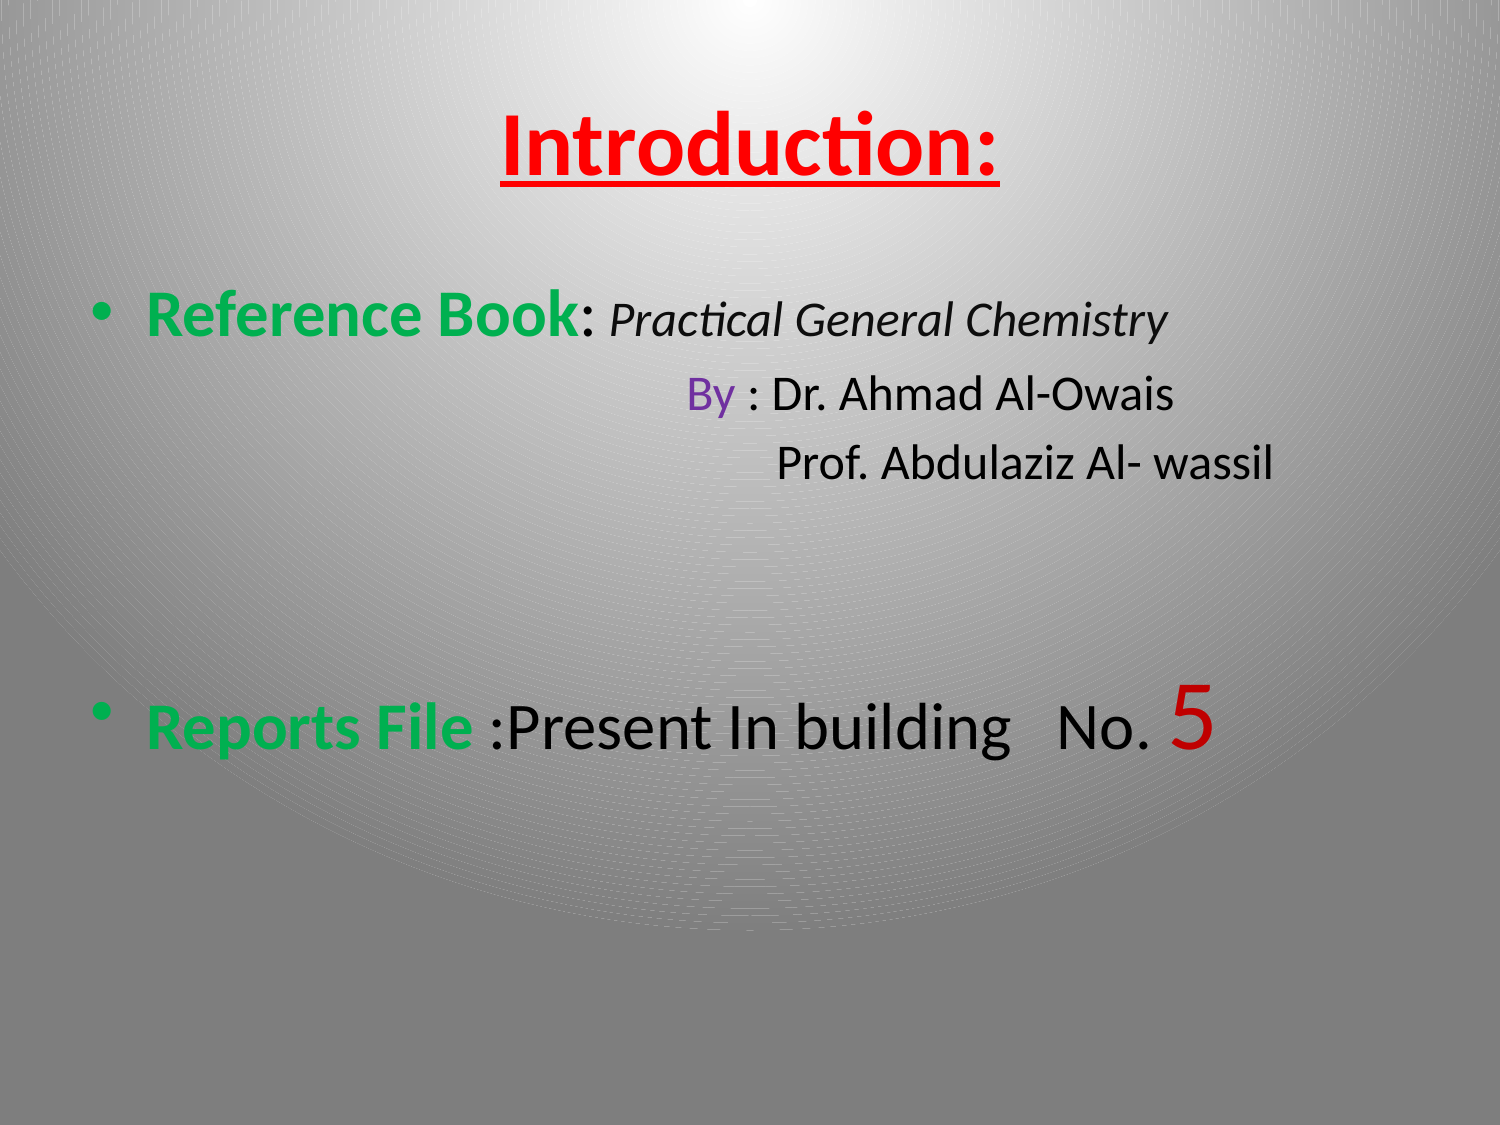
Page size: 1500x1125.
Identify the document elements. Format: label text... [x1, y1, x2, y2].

title Introduction: [75, 45, 1425, 233]
list Reference Book: Practical General Chemistry By : Dr. Ahmad Al-Owais Prof. Abdulaziz Al- wassil Reports File :Present In building No. 5 [75, 262, 1425, 1005]
